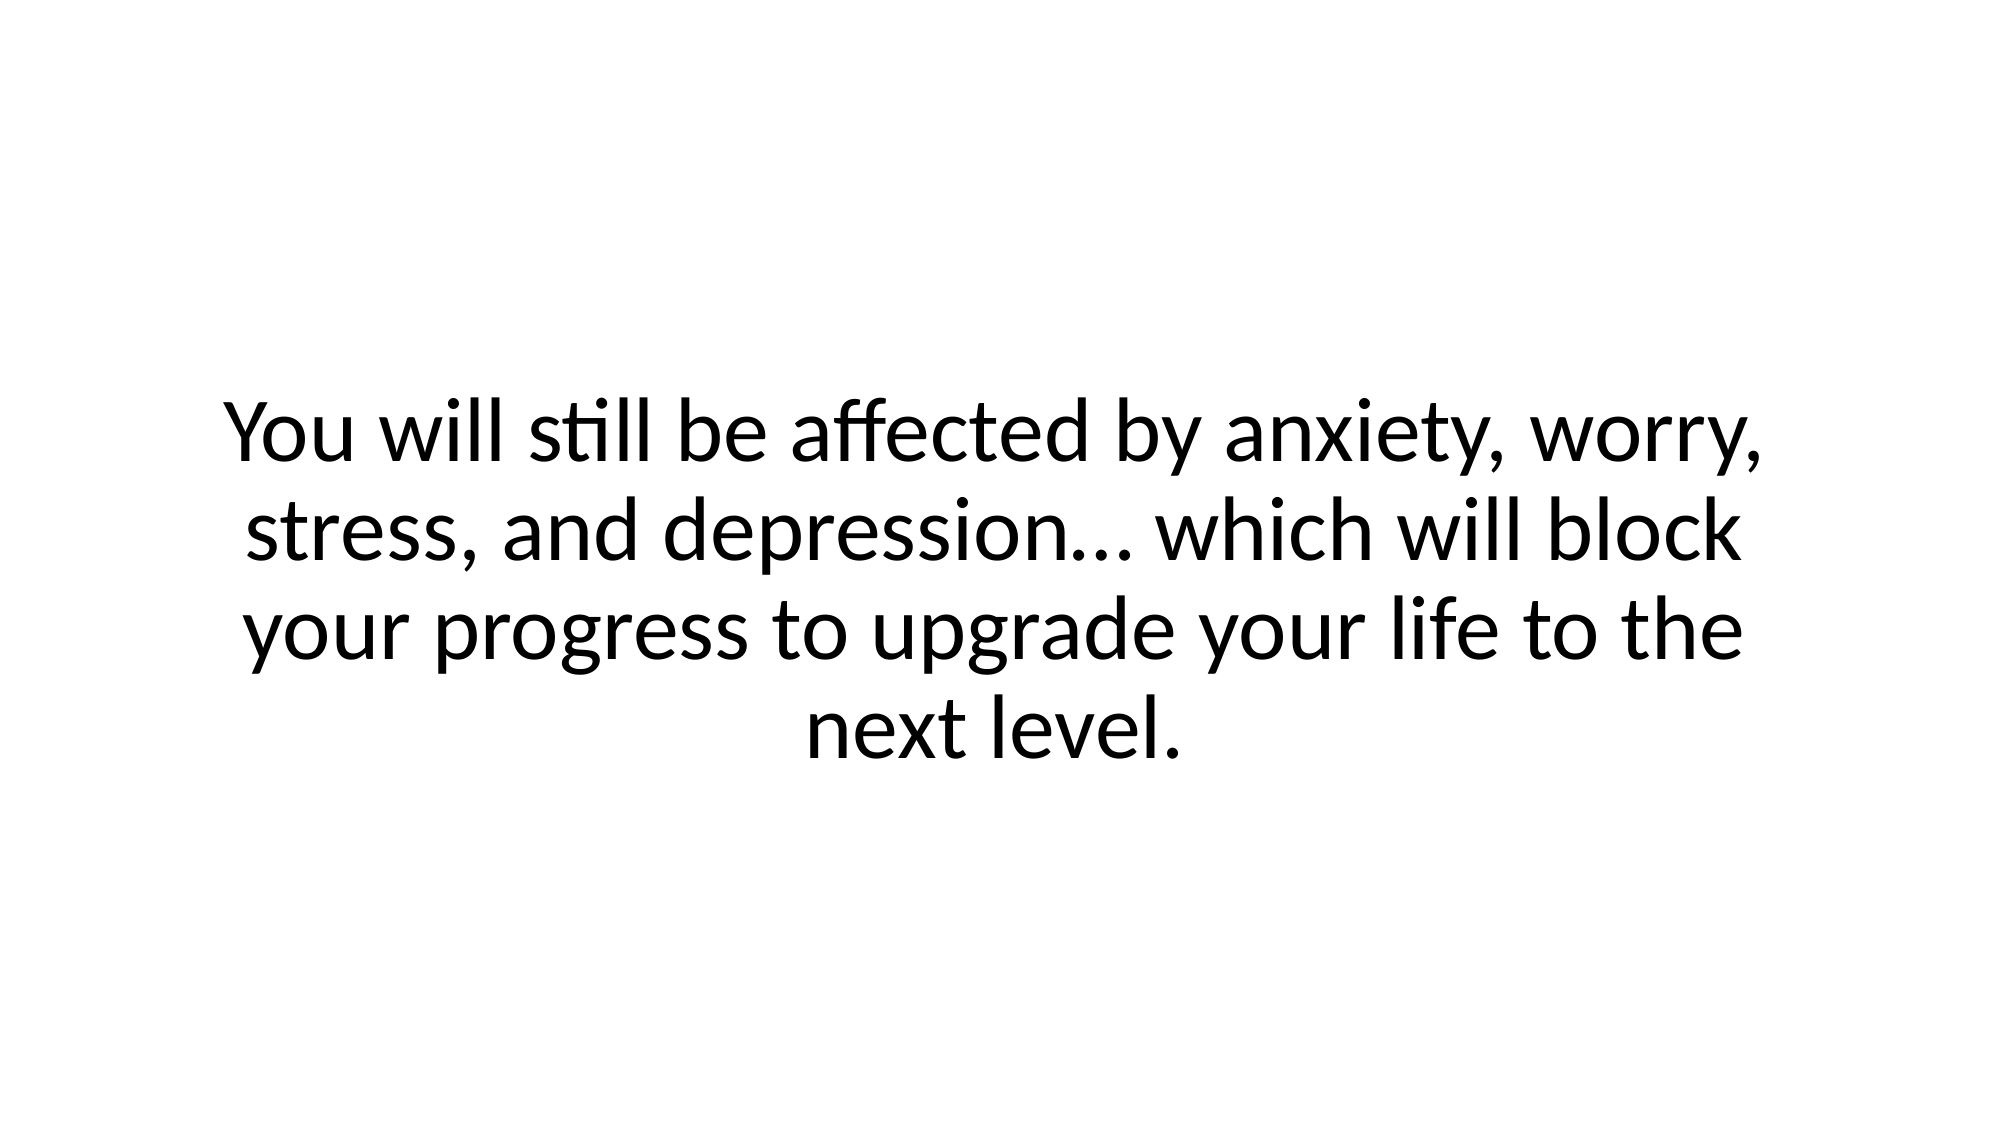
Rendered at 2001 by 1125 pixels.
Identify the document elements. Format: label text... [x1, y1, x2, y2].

list You will still be affected by anxiety, worry, stress, and depression… which will block your progress to upgrade your life to the next level. [148, 375, 1843, 858]
